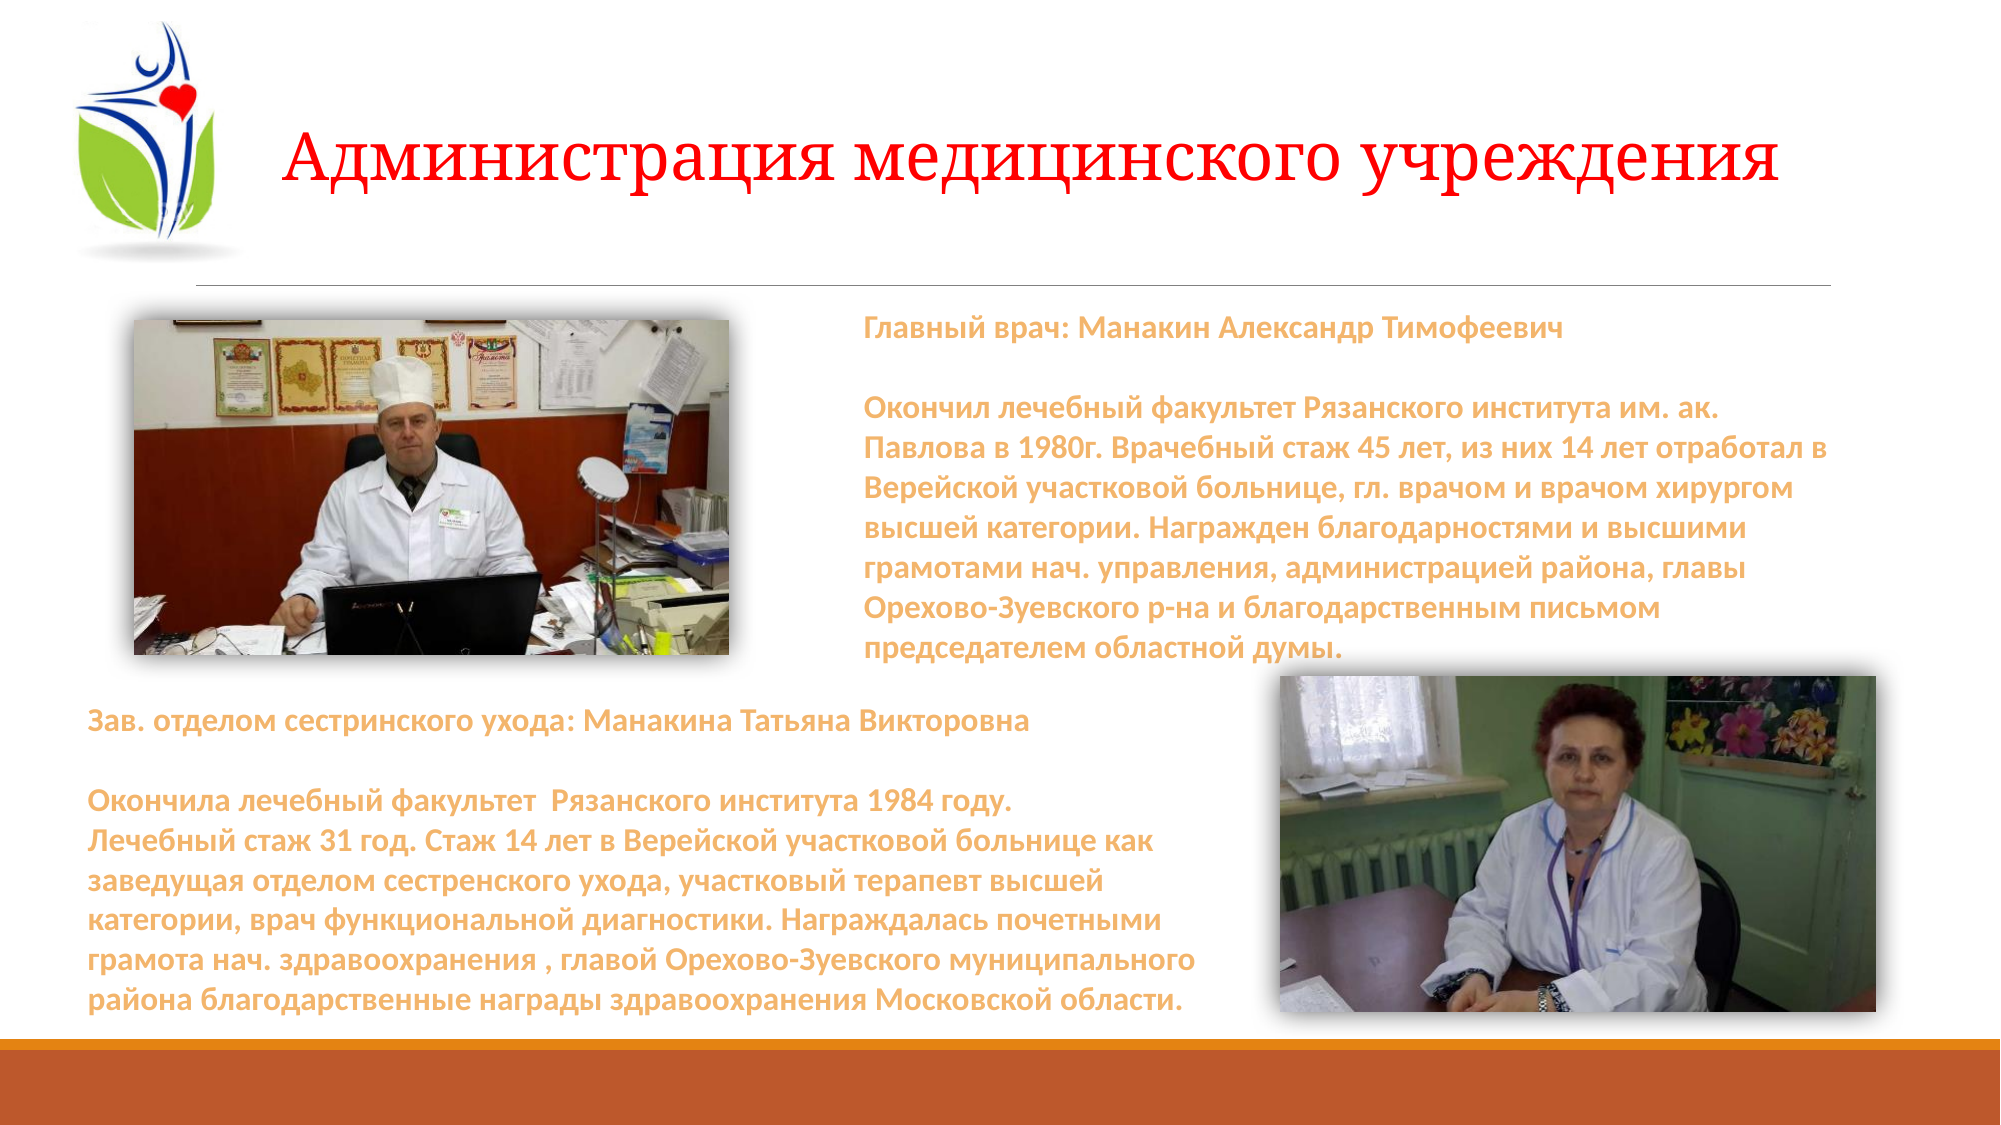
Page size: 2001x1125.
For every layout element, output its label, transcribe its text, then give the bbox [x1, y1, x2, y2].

picture [22, 20, 270, 268]
text_box Зав. отделом сестринского ухода: Манакина Татьяна Викторовна Окончила лечебный факультет Рязанского института 1984 году. Лечебный стаж 31 год. Стаж 14 лет в Верейской участковой больнице как заведущая отделом сестренского ухода, участковый терапевт высшей категории, врач функциональной диагностики. Награждалась почетными грамота нач. здравоохранения , главой Орехово-Зуевского муниципального района благодарственные награды здравоохранения Московской области. [72, 690, 1227, 1025]
picture [134, 319, 729, 655]
text_box Главный врач: Манакин Александр Тимофеевич Окончил лечебный факультет Рязанского института им. ак. Павлова в 1980г. Врачебный стаж 45 лет, из них 14 лет отработал в Верейской участковой больнице, гл. врачом и врачом хирургом высшей категории. Награжден благодарностями и высшими грамотами нач. управления, администрацией района, главы Орехово-Зуевского р-на и благодарственным письмом председателем областной думы. [849, 298, 1864, 673]
title Администрация медицинского учреждения [278, 77, 1891, 202]
picture [1279, 676, 1876, 1012]
